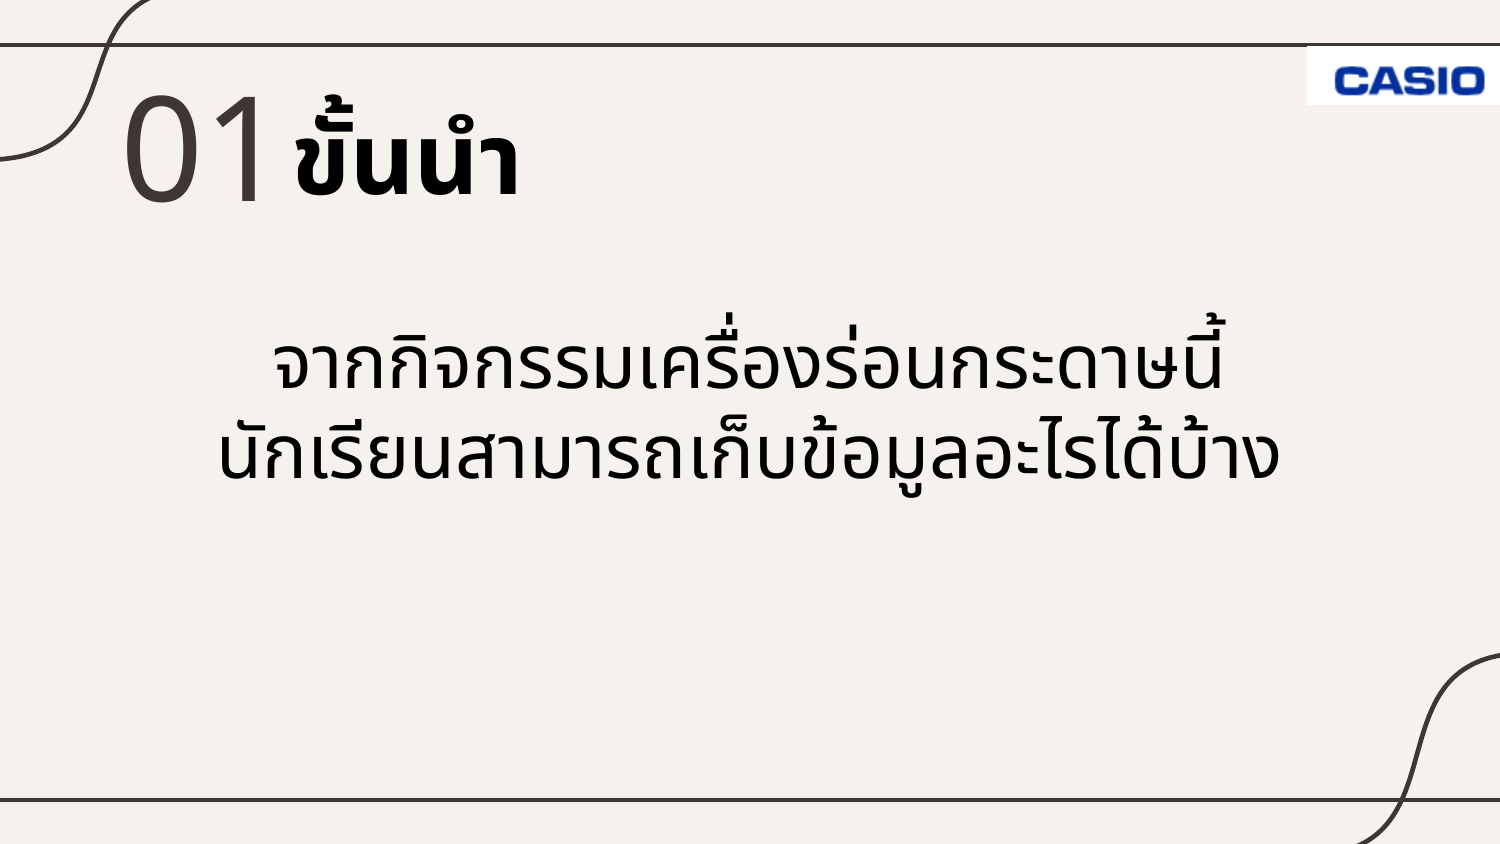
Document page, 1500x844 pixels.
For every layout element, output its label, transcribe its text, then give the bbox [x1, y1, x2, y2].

title ขั้นนำ [276, 79, 886, 215]
title 01 [105, 40, 376, 201]
text_box จากกิจกรรมเครื่องร่อนกระดาษนี้ นักเรียนสามารถเก็บข้อมูลอะไรได้บ้าง [0, 298, 1500, 546]
picture [1307, 46, 1500, 105]
